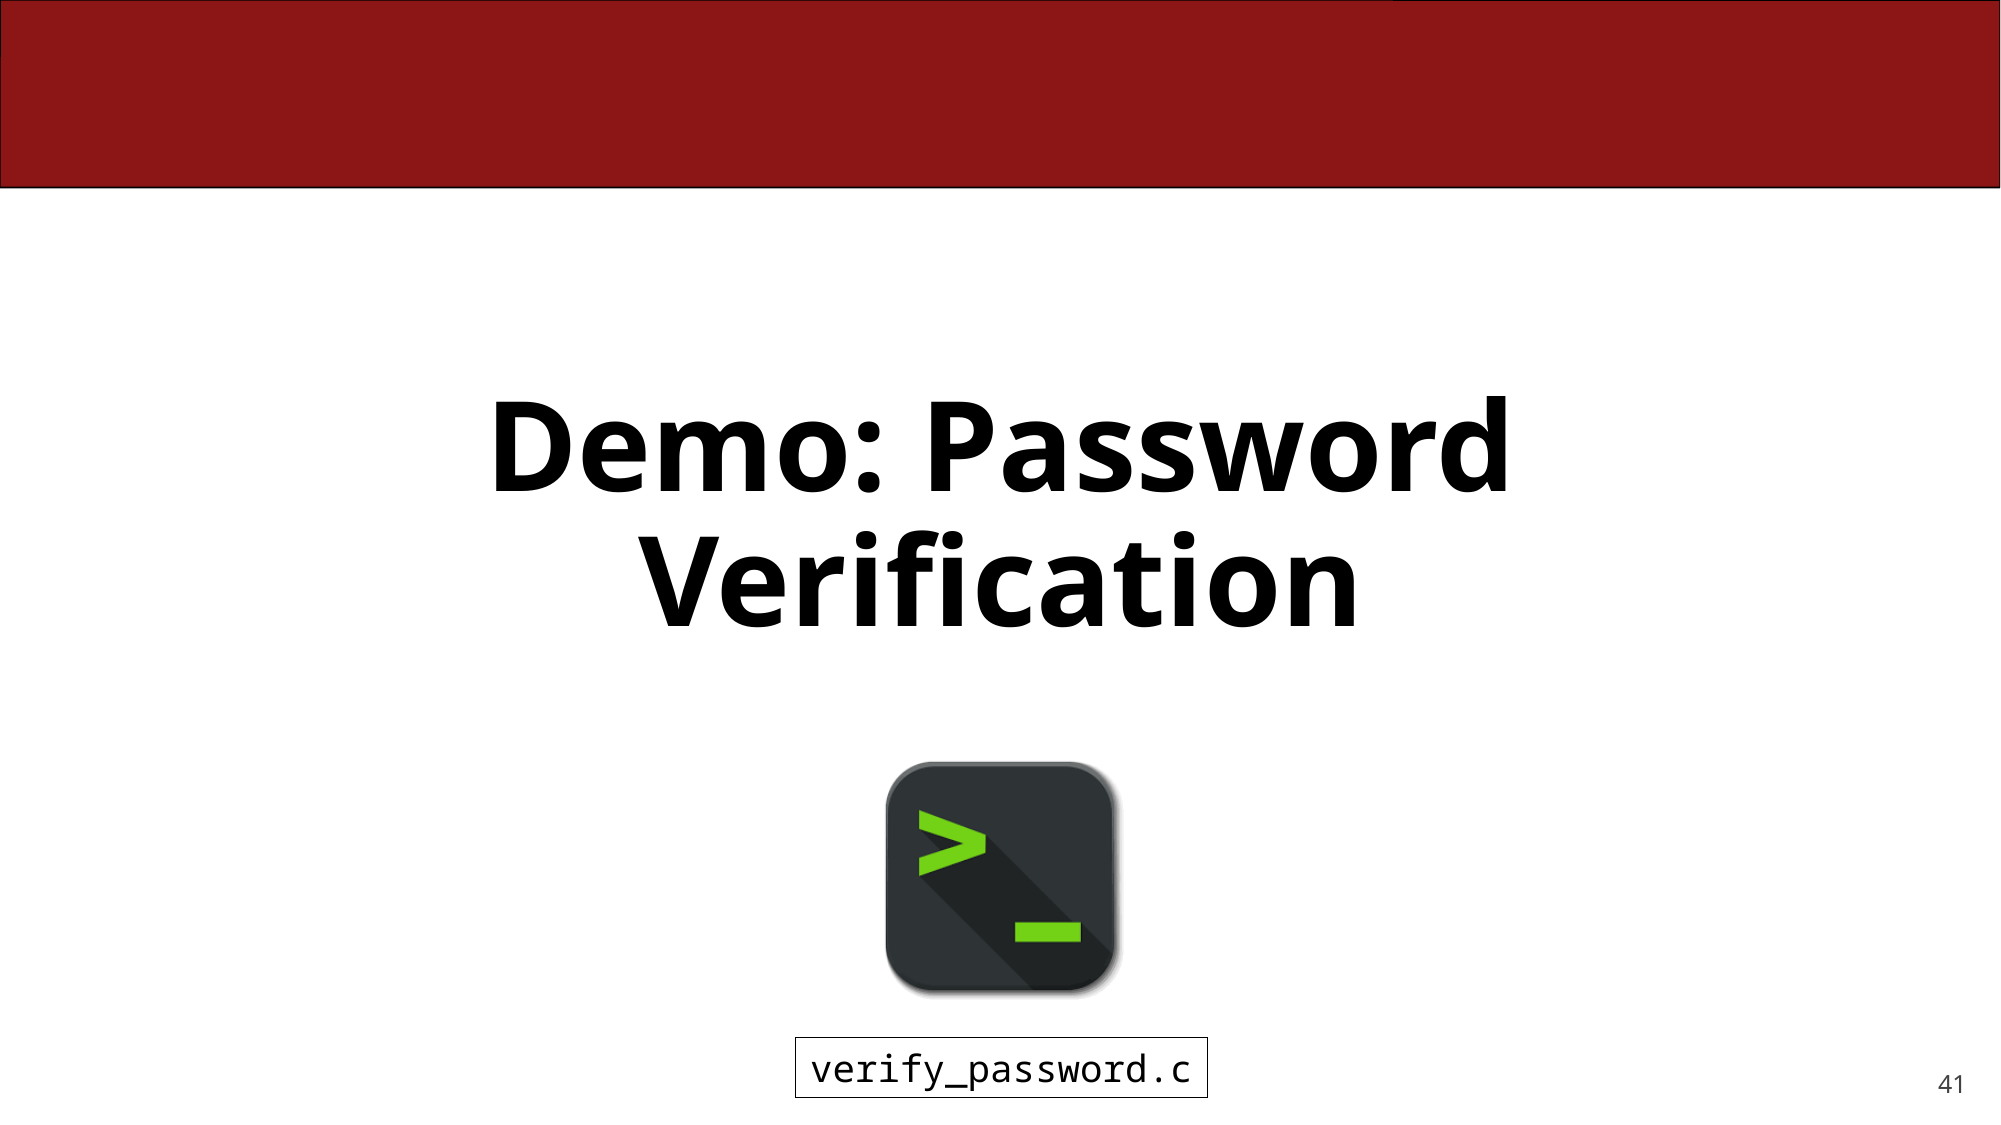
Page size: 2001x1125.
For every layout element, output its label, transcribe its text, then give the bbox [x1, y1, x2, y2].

title Demo: Password Verification [102, 284, 1900, 753]
text_box verify_password.c [795, 1037, 1208, 1098]
picture [876, 752, 1124, 1000]
